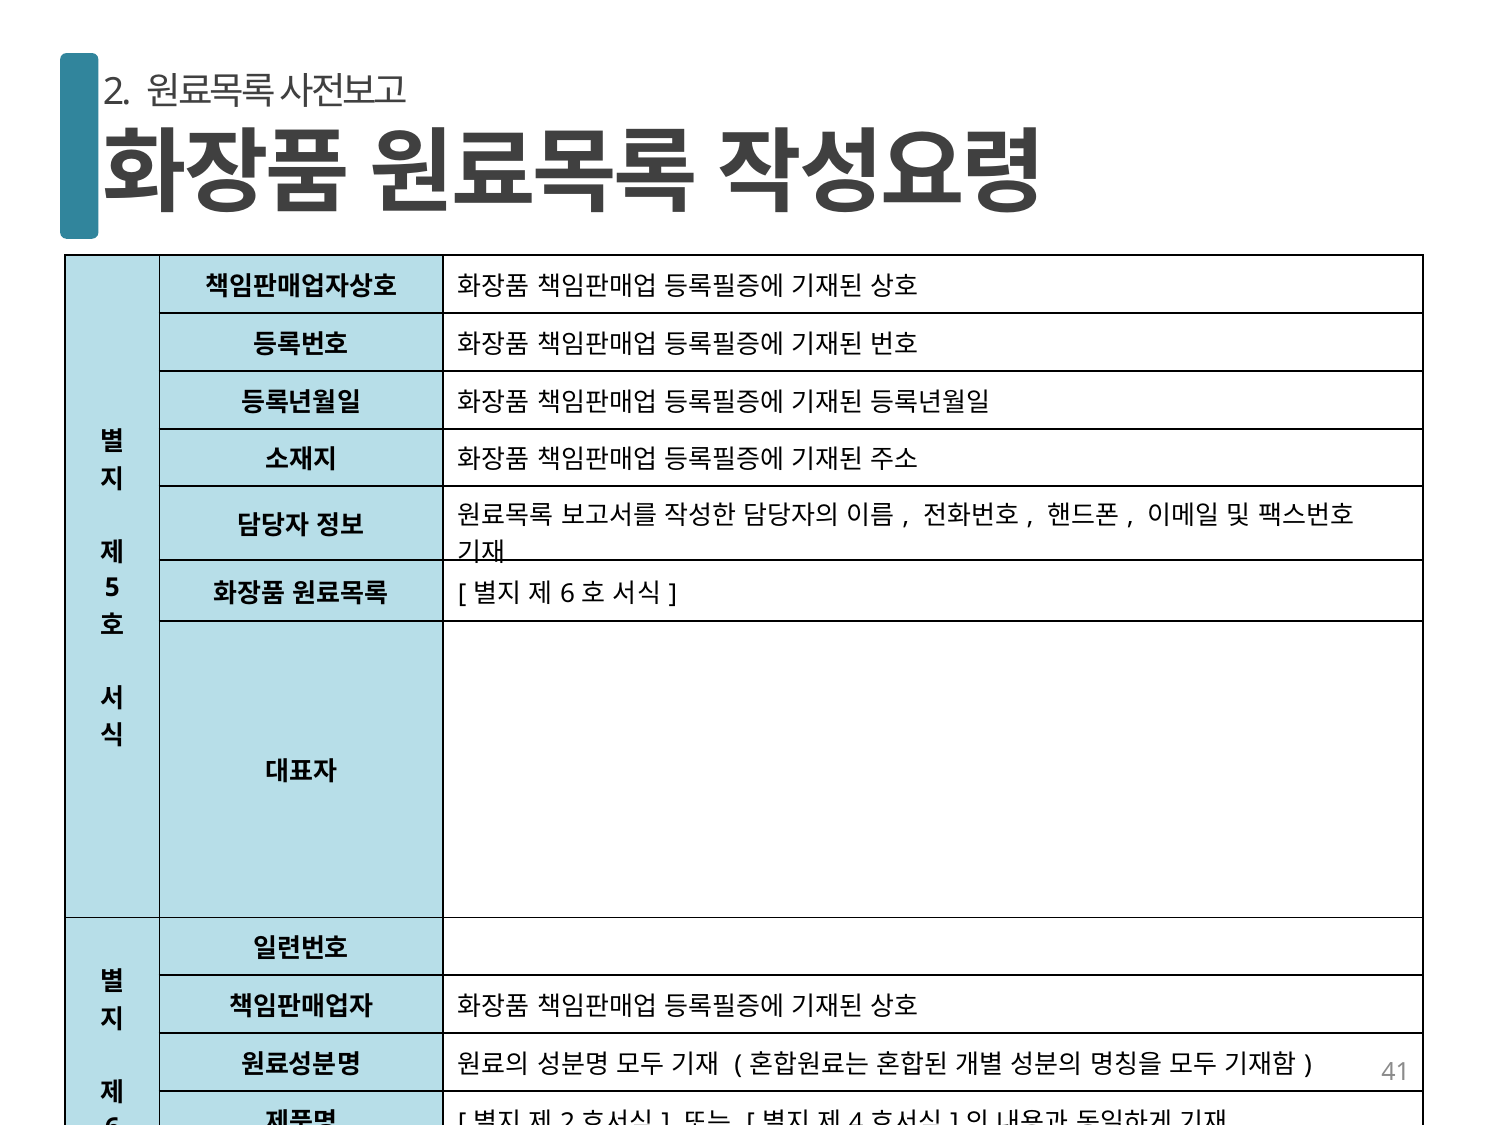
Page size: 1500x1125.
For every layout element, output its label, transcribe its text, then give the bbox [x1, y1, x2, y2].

table_cell 원료의 성분명 모두 기재 (혼합원료는 혼합된 개별 성분의 명칭을 모두 기재함) [444, 1034, 1422, 1090]
table_header 별 지 제 5 호 서 식 [66, 256, 159, 917]
table_cell 등록번호 [160, 314, 442, 370]
table_cell 화장품 책임판매업 등록필증에 기재된 상호 [444, 976, 1422, 1032]
text_box 2. 원료목록 사전보고 화장품 원료목록 작성요령 [88, 60, 1061, 230]
table_cell 등록년월일 [160, 372, 442, 428]
table_cell 화장품 책임판매업 등록필증에 기재된 주소 [444, 430, 1422, 485]
table_cell 원료목록 보고서를 작성한 담당자의 이름, 전화번호, 핸드폰, 이메일 및 팩스번호 기재 [444, 487, 1422, 559]
table_cell [별지 제6호 서식] [444, 561, 1422, 620]
table_cell 대표자 [160, 622, 442, 917]
table_cell 화장품 책임판매업 등록필증에 기재된 등록년월일 [444, 372, 1422, 428]
table_cell 원료성분명 [160, 1034, 442, 1090]
table_cell 담당자 정보 [160, 487, 442, 559]
text_box [58, 50, 101, 241]
table_cell 책임판매업자 [160, 976, 442, 1032]
table_cell 소재지 [160, 430, 442, 485]
table_header 화장품 책임판매업 등록필증에 기재된 상호 [444, 256, 1422, 312]
table_cell [별지 제2호서식] 또는 [별지 제4호서식]의 내용과 동일하게 기재 [444, 1092, 1422, 1125]
table_header 책임판매업자상호 [160, 256, 442, 312]
table_cell [444, 918, 1422, 974]
table_cell 별 지 제 6 호 서 식 [66, 918, 159, 1125]
table_cell 제품명 [160, 1092, 442, 1125]
table_cell 일련번호 [160, 918, 442, 974]
table_cell 화장품 원료목록 [160, 561, 442, 620]
table_cell [444, 622, 1422, 917]
table_cell 화장품 책임판매업 등록필증에 기재된 번호 [444, 314, 1422, 370]
slide_number 41 [1074, 1042, 1425, 1103]
